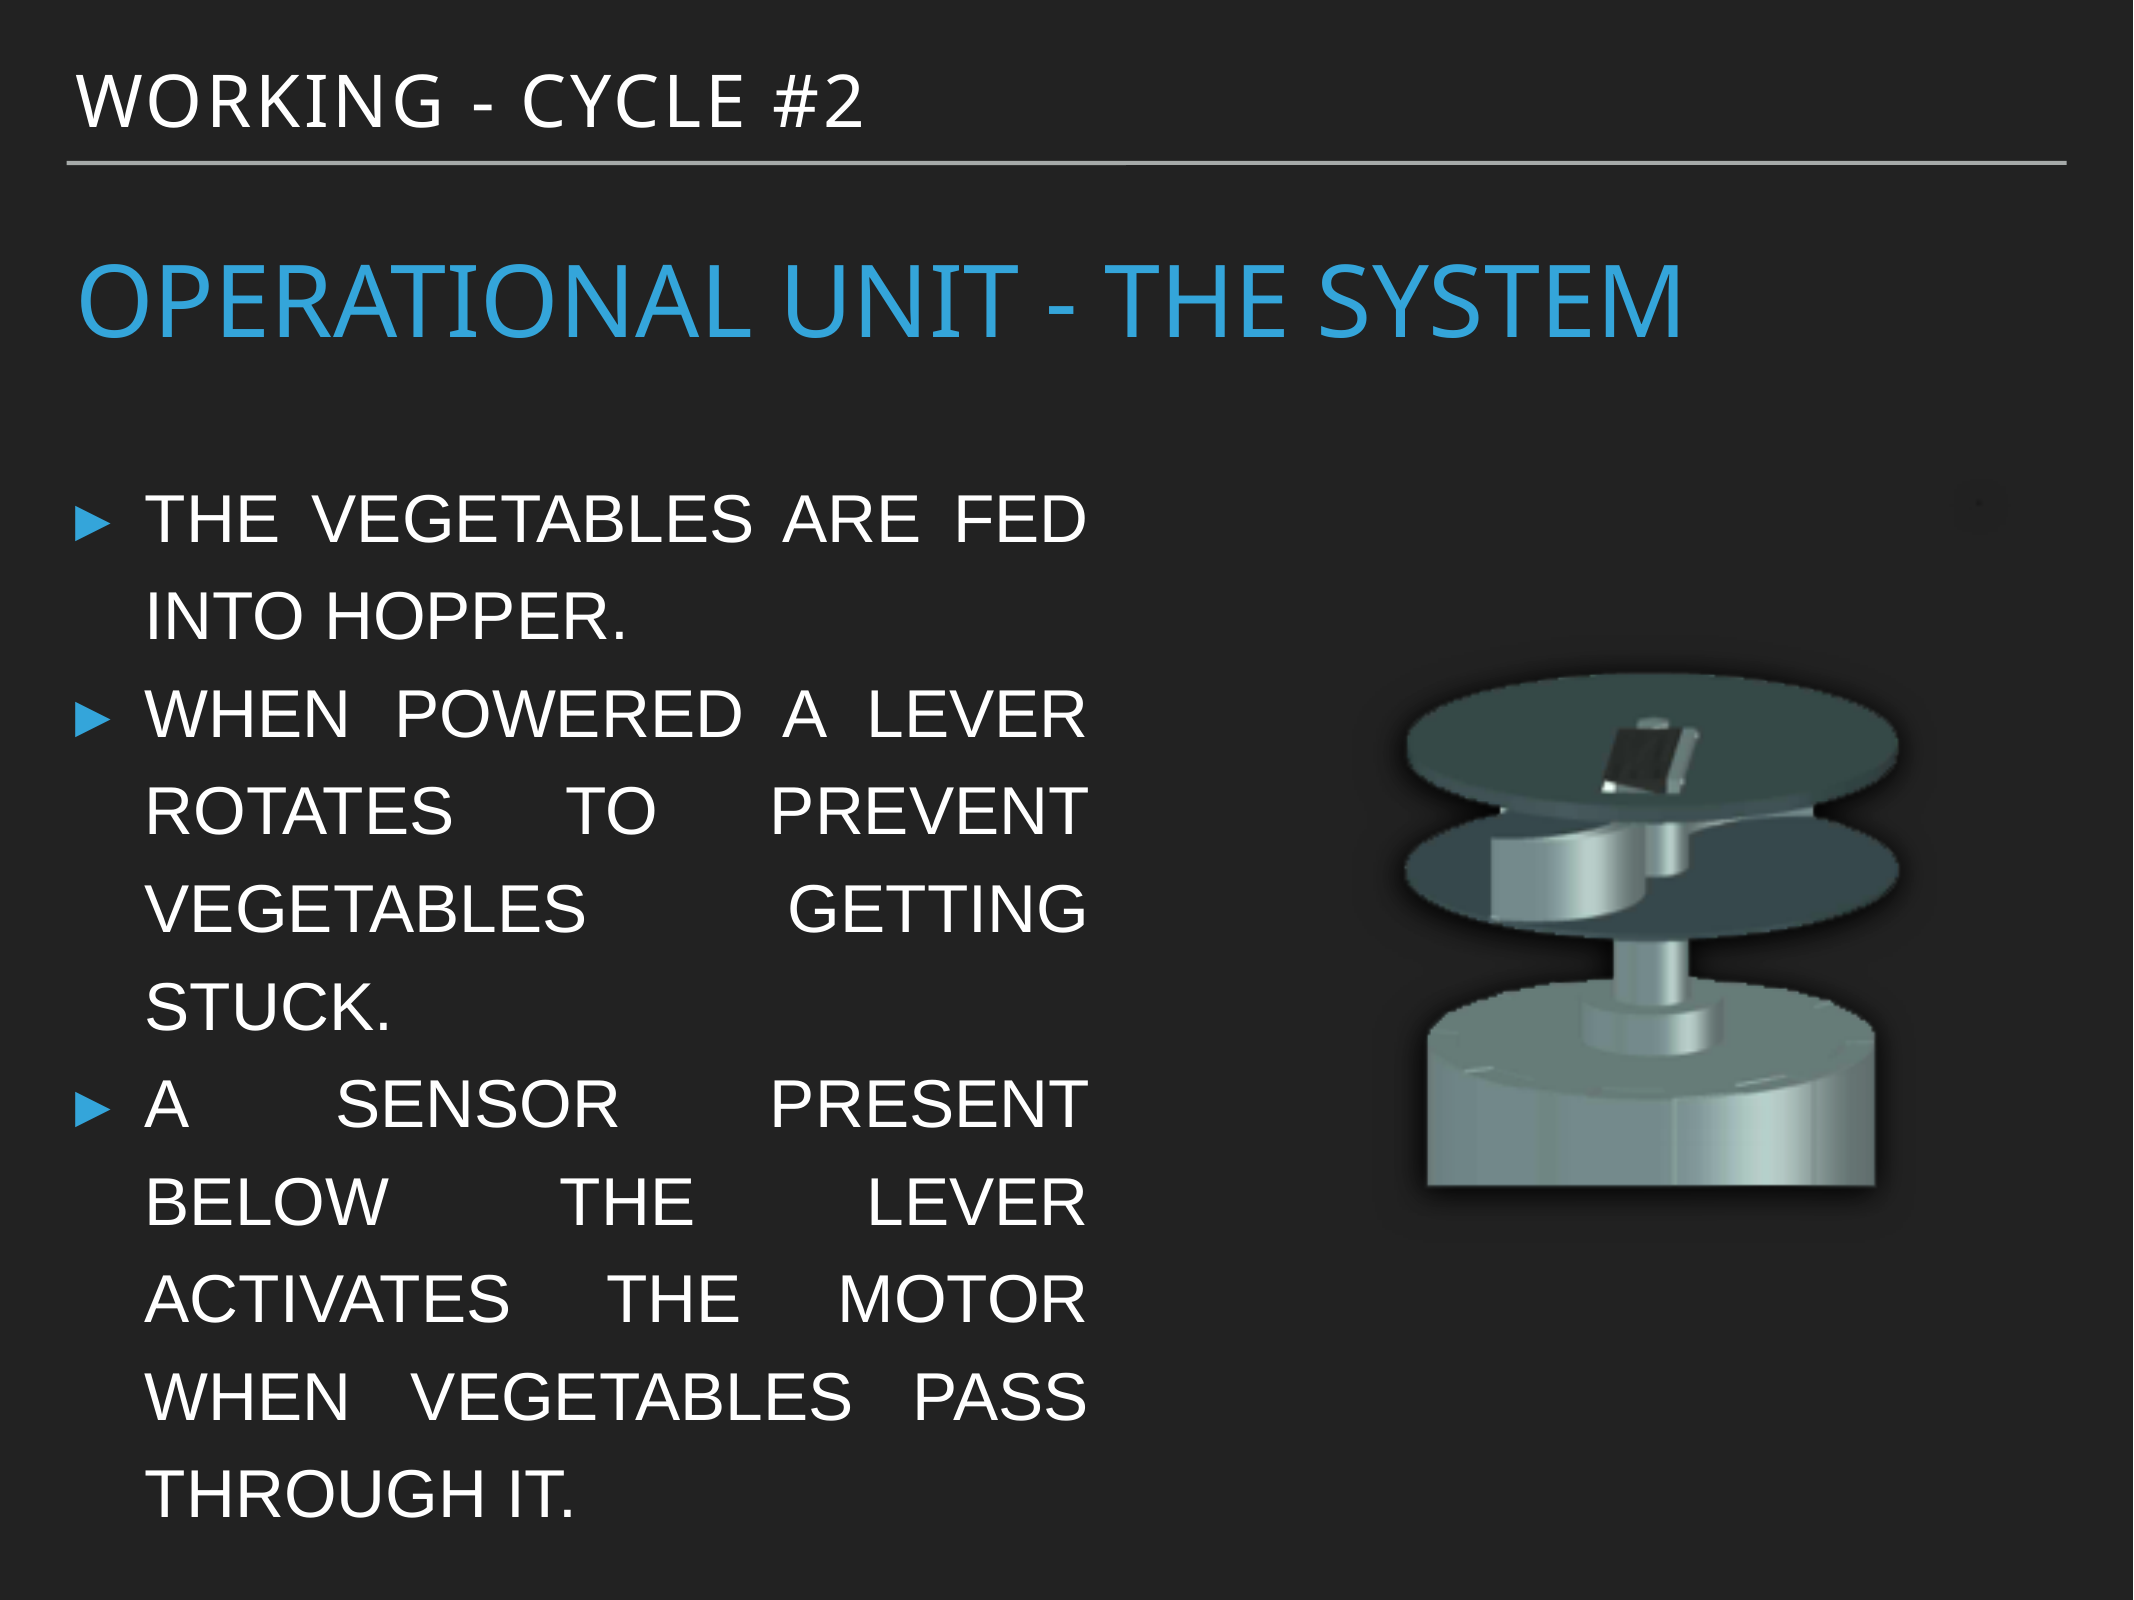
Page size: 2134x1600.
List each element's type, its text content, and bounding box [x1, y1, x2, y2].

title OPERATIONAL UNIT - THE SYSTEM [66, 251, 812, 372]
picture [838, 0, 2134, 1600]
list Working - Cycle #2 [66, 47, 812, 151]
list THE VEGETABLES ARE FED INTO HOPPER. WHEN POWERED A LEVER ROTATES TO PREVENT VEGETABLES GETTING STUCK. A SENSOR PRESENT BELOW THE LEVER ACTIVATES THE MOTOR WHEN VEGETABLES PASS THROUGH IT. [66, 449, 812, 1474]
